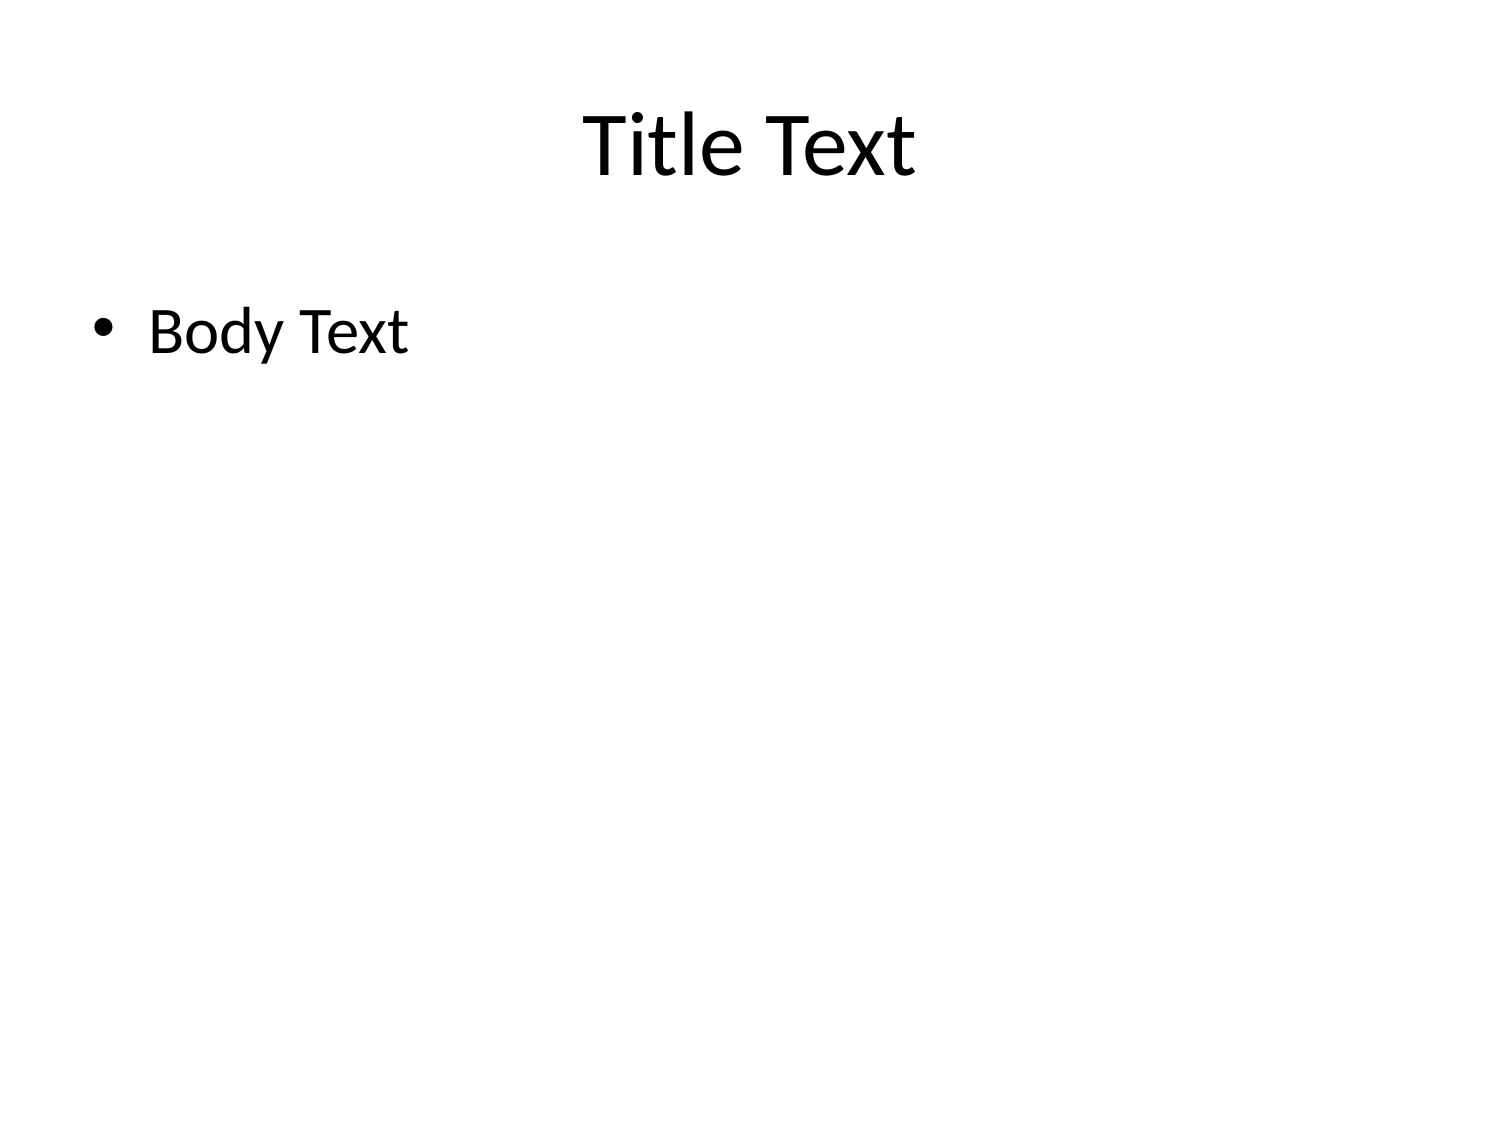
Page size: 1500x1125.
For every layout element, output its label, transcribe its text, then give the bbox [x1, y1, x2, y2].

list Body Text [76, 278, 1424, 1024]
title Title Text [75, 45, 1425, 233]
